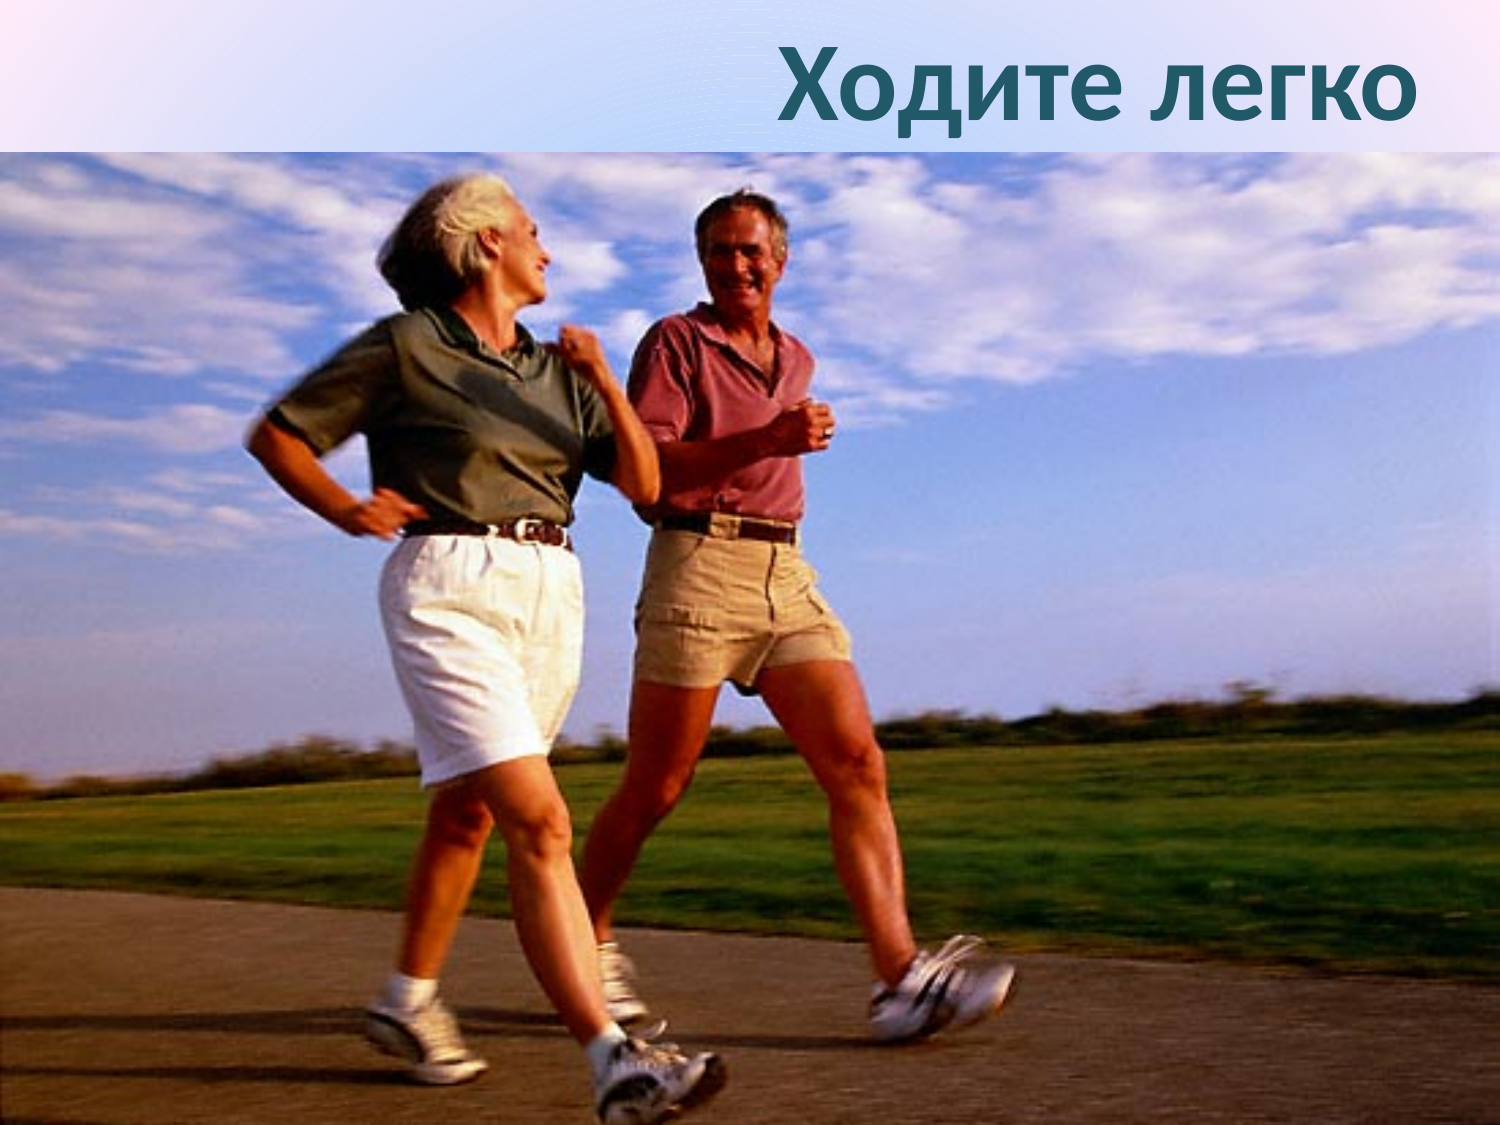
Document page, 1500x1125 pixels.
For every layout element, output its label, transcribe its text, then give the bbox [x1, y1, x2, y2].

picture [0, 152, 1500, 1125]
text_box Ходите легко [762, 0, 1437, 150]
